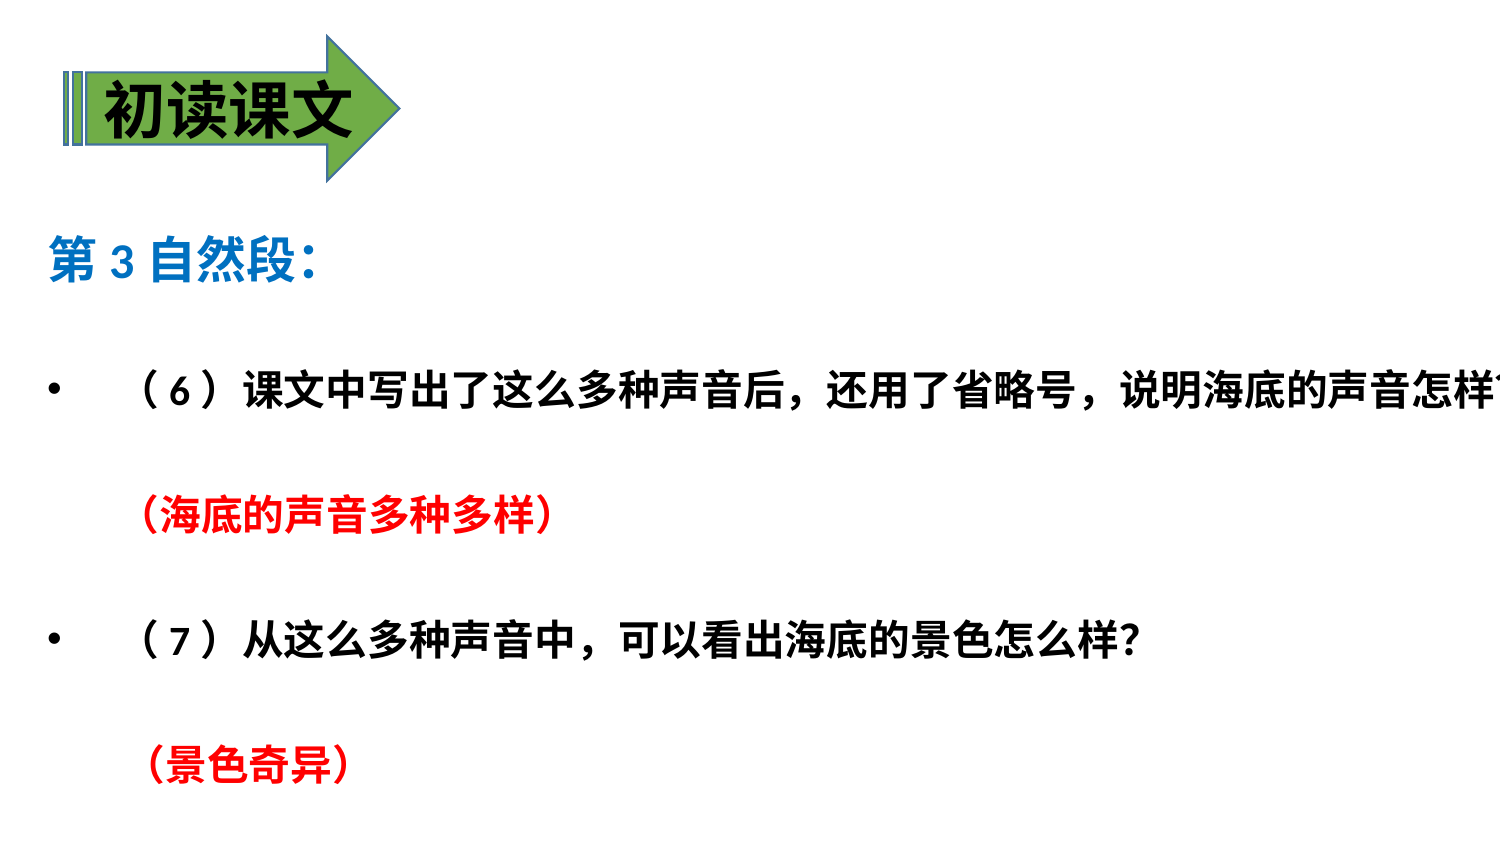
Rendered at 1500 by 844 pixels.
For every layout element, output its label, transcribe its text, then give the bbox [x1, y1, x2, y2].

text_box [85, 71, 92, 132]
text_box [72, 71, 83, 132]
text_box [371, 78, 401, 132]
text_box [326, 33, 358, 65]
text_box [63, 71, 69, 132]
text_box 初读课文 [92, 65, 371, 132]
text_box 第3自然段： （6）课文中写出了这么多种声音后，还用了省略号，说明海底的声音怎样？（海底的声音多种多样） （7）从这么多种声音中，可以看出海底的景色怎么样？ （景色奇异） [35, 132, 1500, 795]
